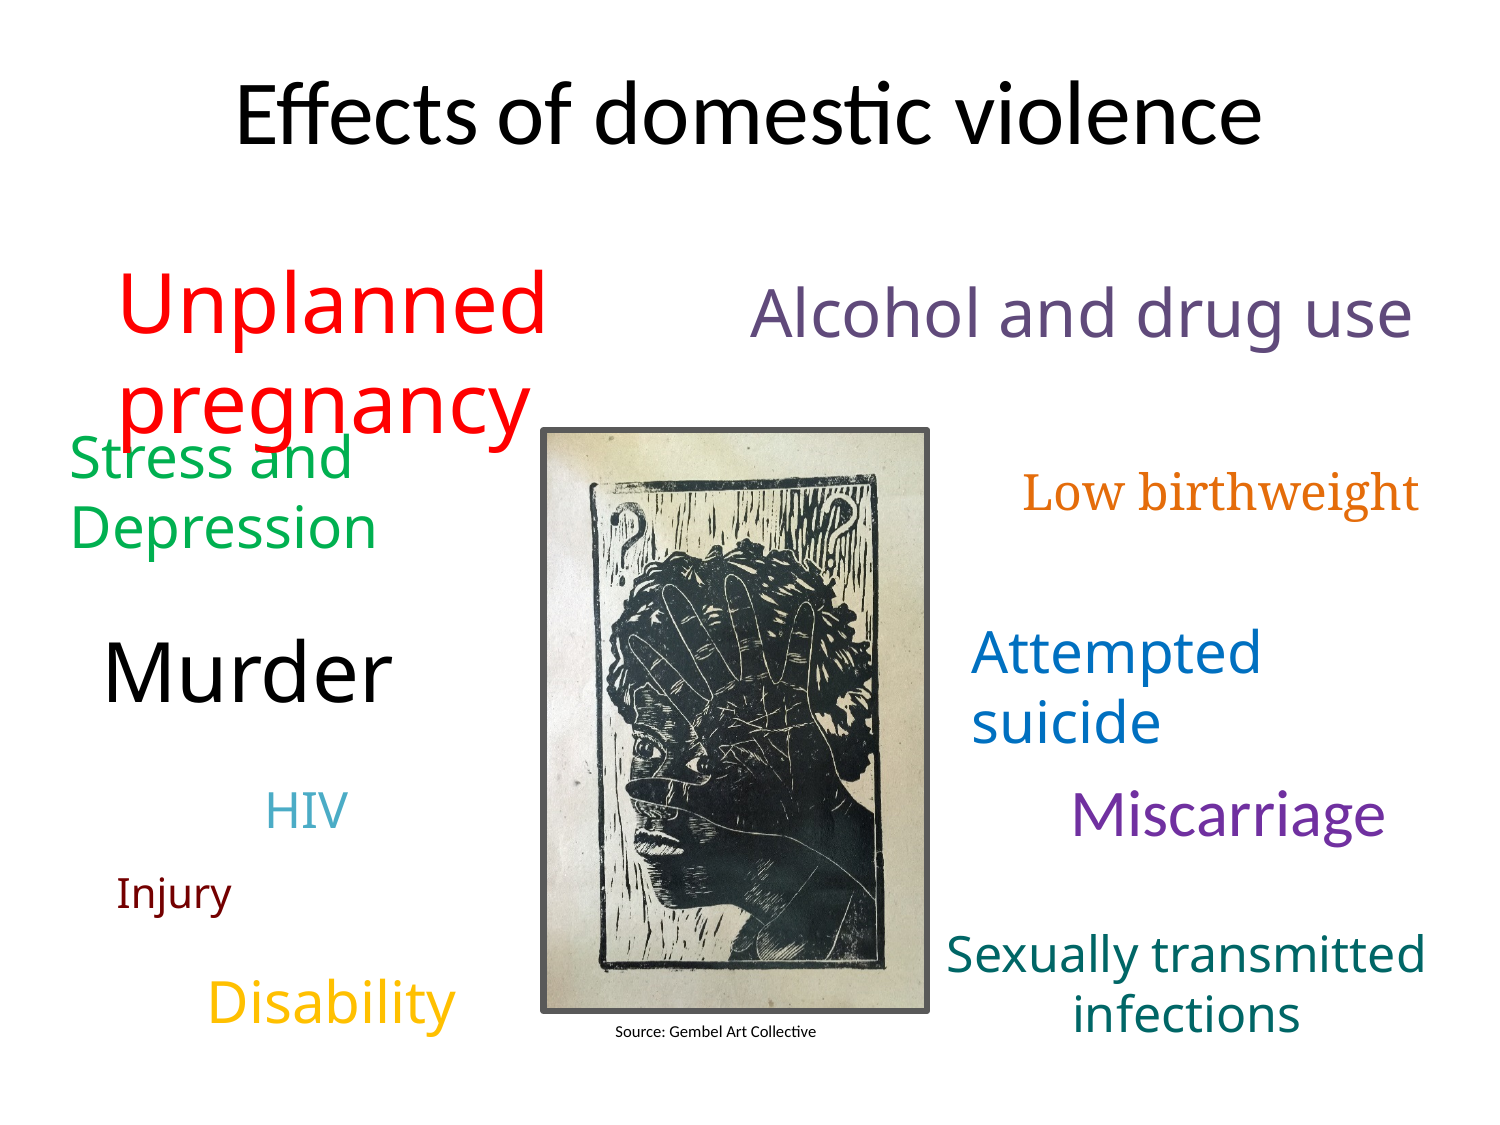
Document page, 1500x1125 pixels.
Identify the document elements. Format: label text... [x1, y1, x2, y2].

text_box Low birthweight [1007, 453, 1500, 528]
text_box Miscarriage [1056, 762, 1452, 857]
text_box Disability [191, 957, 472, 1043]
text_box Attempted suicide [956, 607, 1448, 763]
text_box Alcohol and drug use [735, 263, 1433, 358]
text_box Stress and Depression [54, 412, 516, 568]
text_box Injury [101, 858, 540, 924]
text_box Sexually transmitted infections [891, 914, 1483, 1050]
text_box HIV [250, 770, 463, 846]
picture [546, 433, 925, 1009]
text_box Unplanned pregnancy [101, 243, 652, 458]
text_box Murder [86, 612, 540, 727]
text_box Source: Gembel Art Collective [600, 1012, 961, 1048]
title Effects of domestic violence [76, 38, 1424, 177]
